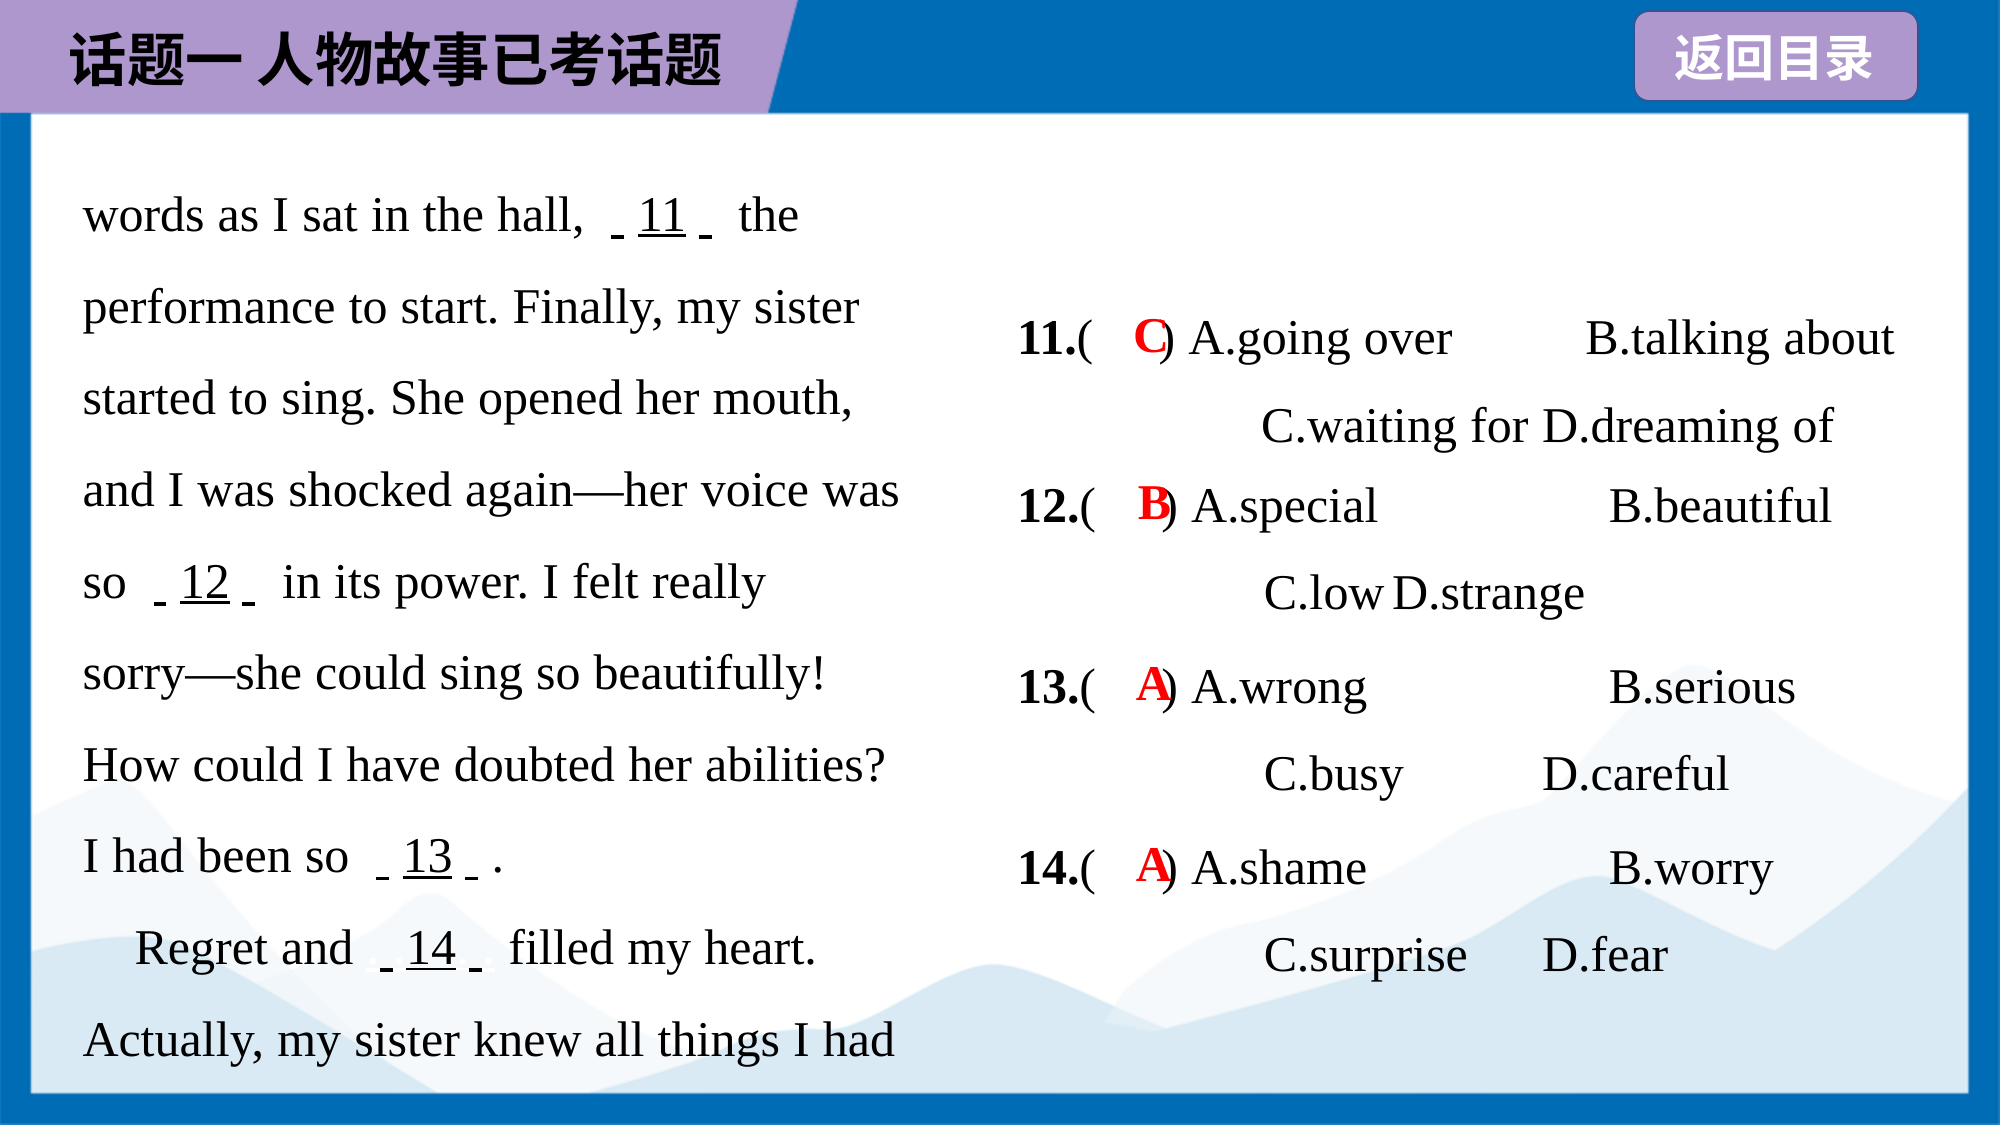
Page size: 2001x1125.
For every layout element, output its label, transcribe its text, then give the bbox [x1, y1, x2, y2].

picture [0, 0, 2000, 1125]
text_box C [1114, 275, 1188, 354]
text_box B [1119, 442, 1190, 521]
text_box 13.( ) A.wrong B.serious C.busy D.careful [1016, 621, 1919, 792]
text_box words as I sat in the hall, . .11. . the performance to start. Finally, my sister started to sing. She opened her mouth, and I was shocked again—her voice was so . .12. . in its power. I felt really sorry—she could sing so beautifully! How could I have doubted her abilities? I had been so . .13. .. Regret and . .14. . filled my heart. Actually, my sister knew all things I had [82, 149, 984, 1067]
text_box 14.( ) A.shame B.worry C.surprise D.fear [1016, 802, 1919, 973]
text_box 11.( ) A.going over B.talking about C.waiting for D.dreaming of [1016, 273, 1919, 440]
text_box A [1117, 623, 1190, 702]
text_box 12.( ) A.special B.beautiful C.low D.strange [1016, 440, 1919, 611]
text_box A [1117, 804, 1190, 883]
